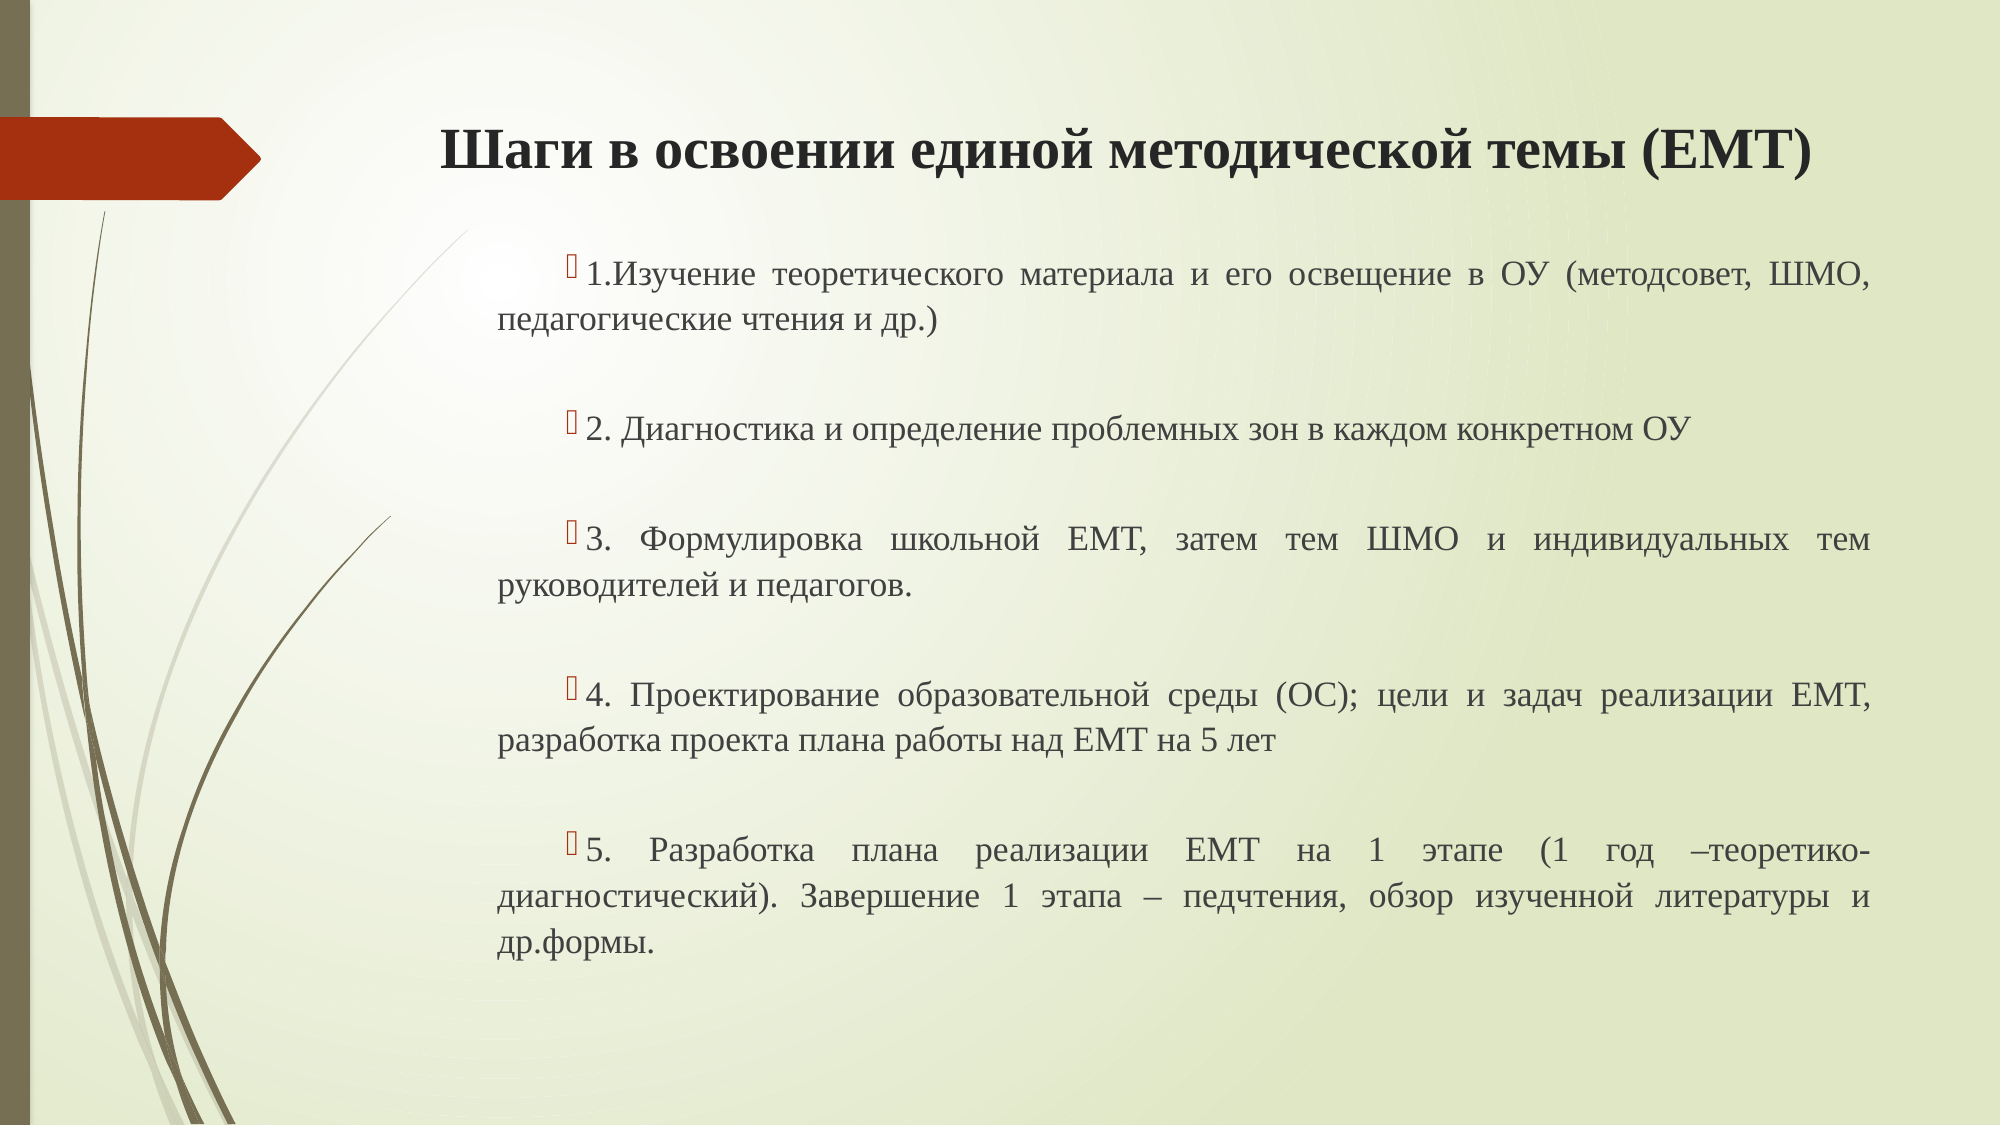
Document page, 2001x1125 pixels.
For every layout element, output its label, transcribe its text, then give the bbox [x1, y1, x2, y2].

list 1.Изучение теоретического материала и его освещение в ОУ (методсовет, ШМО, педагогические чтения и др.) 2. Диагностика и определение проблемных зон в каждом конкретном ОУ 3. Формулировка школьной ЕМТ, затем тем ШМО и индивидуальных тем руководителей и педагогов. 4. Проектирование образовательной среды (ОС); цели и задач реализации ЕМТ, разработка проекта плана работы над ЕМТ на 5 лет 5. Разработка плана реализации ЕМТ на 1 этапе (1 год –теоретико-диагностический). Завершение 1 этапа – педчтения, обзор изученной литературы и др.формы. [424, 238, 1888, 970]
title Шаги в освоении единой методической темы (ЕМТ) [425, 102, 1888, 200]
